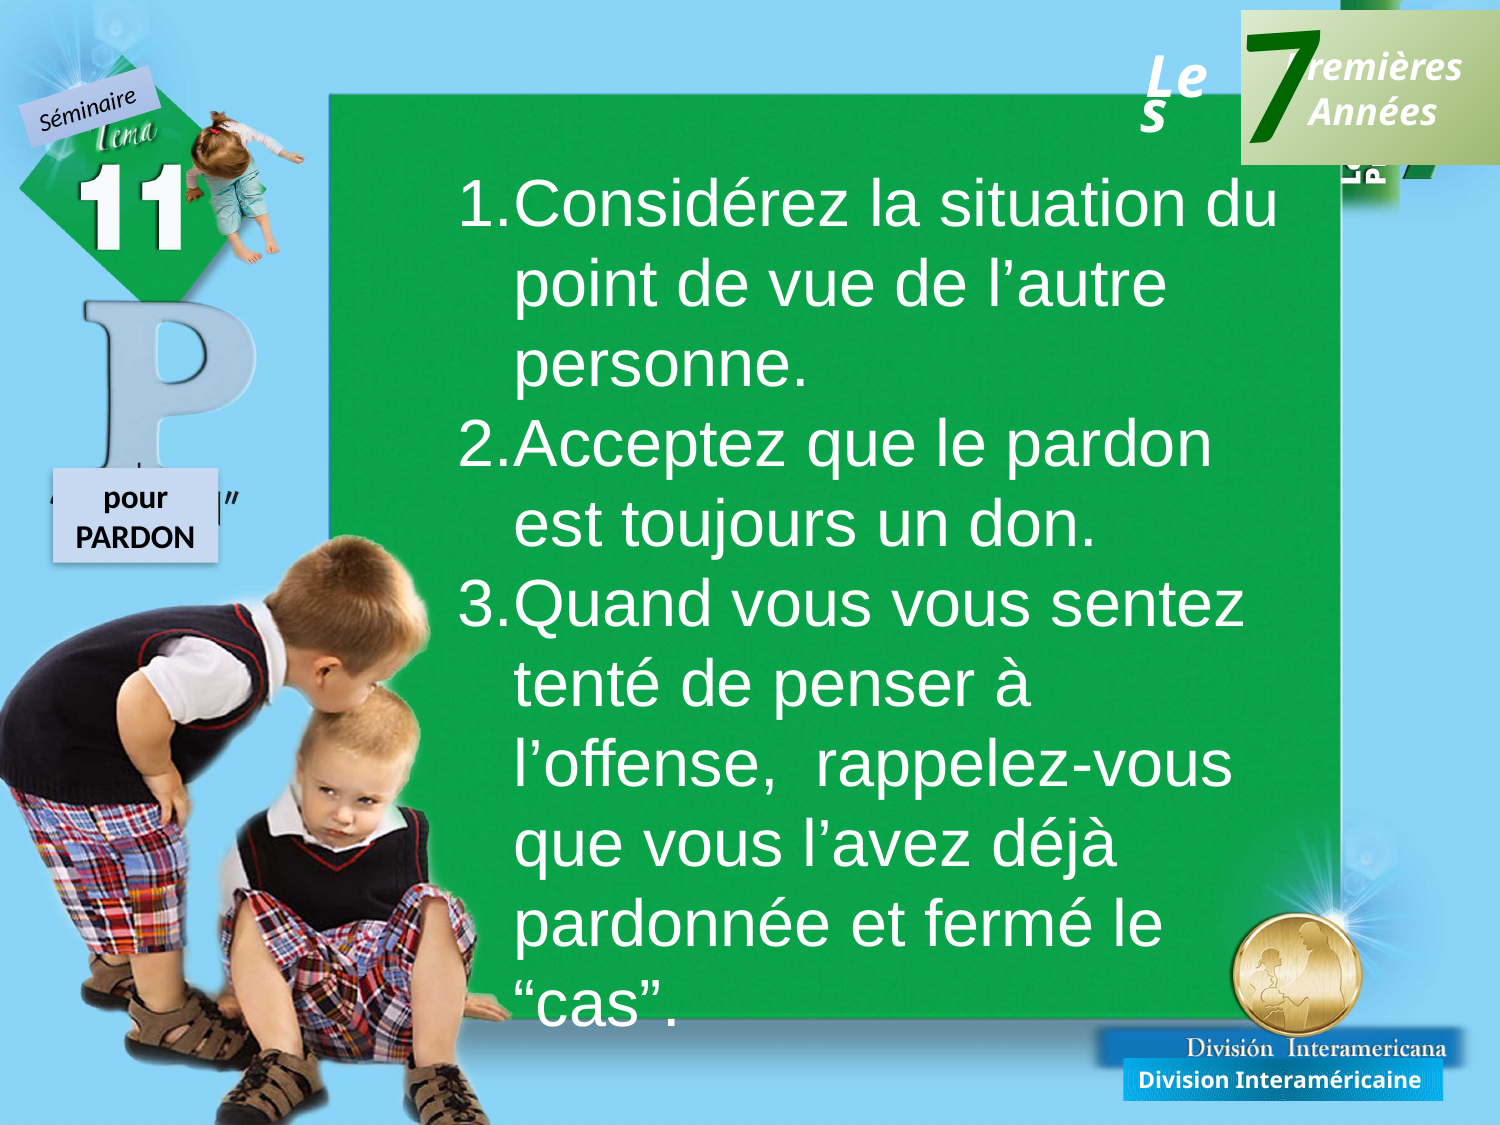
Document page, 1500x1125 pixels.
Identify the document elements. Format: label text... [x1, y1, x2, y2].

text_box Considérez la situation du point de vue de l’autre personne. Acceptez que le pardon est toujours un don. Quand vous vous sentez tenté de penser à l’offense, rappelez-vous que vous l’avez déjà pardonnée et fermé le “cas”. [442, 152, 1317, 1048]
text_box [1119, 0, 1500, 185]
text_box Séminaire [18, 65, 162, 149]
picture [0, 0, 1500, 1125]
text_box pour PARDON [53, 467, 219, 563]
text_box Division Interaméricaine [1123, 1058, 1444, 1101]
